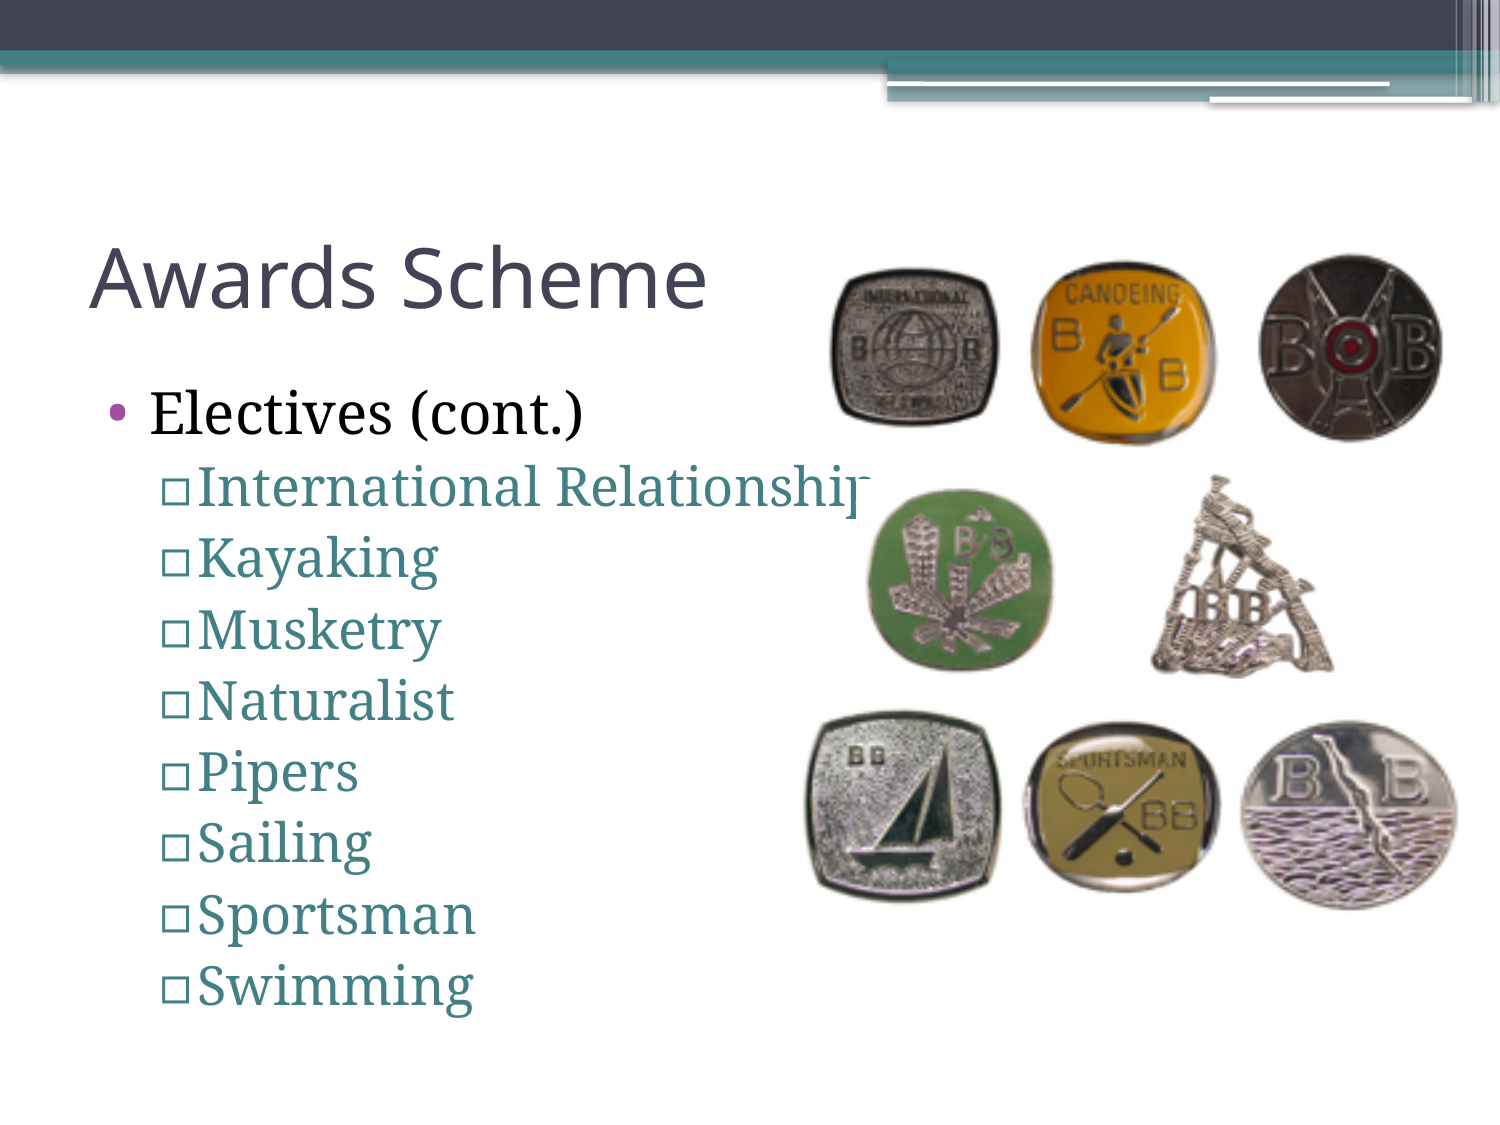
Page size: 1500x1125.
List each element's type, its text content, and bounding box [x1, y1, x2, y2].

list Electives (cont.) International Relationship Kayaking Musketry Naturalist Pipers Sailing Sportsman Swimming [75, 368, 1425, 1079]
picture [1245, 243, 1459, 454]
title Awards Scheme [75, 187, 1425, 363]
picture [1139, 467, 1341, 681]
picture [855, 479, 1069, 693]
picture [808, 255, 1235, 458]
picture [796, 703, 1486, 935]
